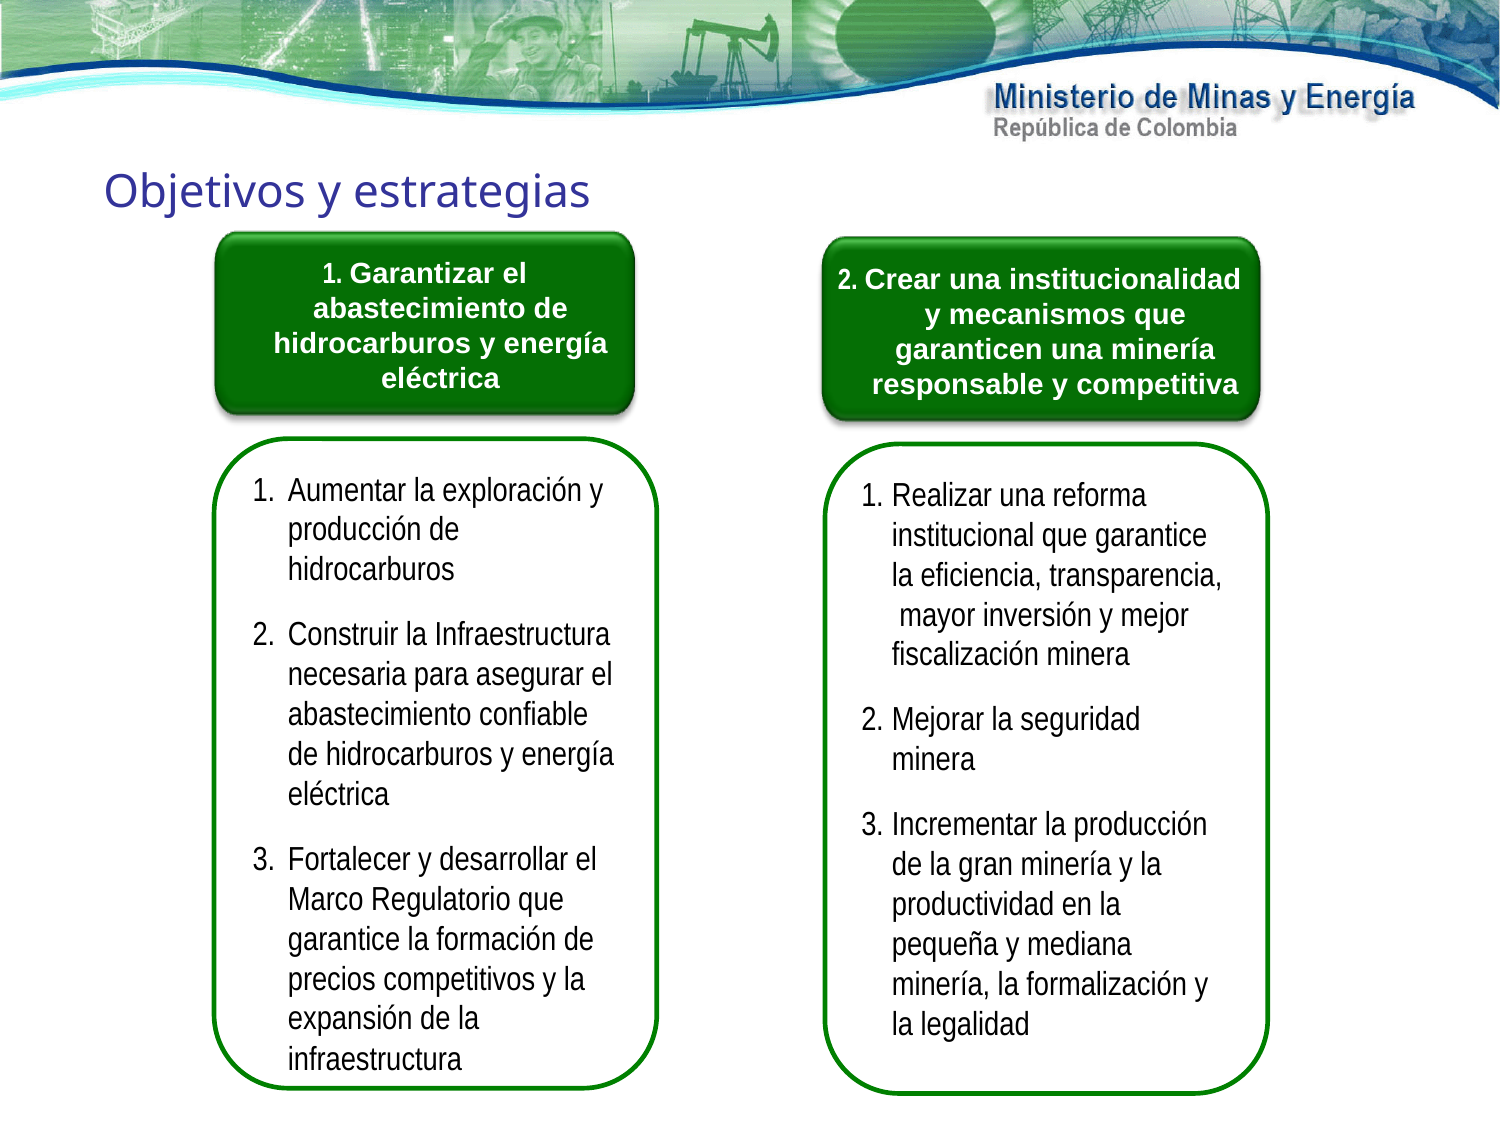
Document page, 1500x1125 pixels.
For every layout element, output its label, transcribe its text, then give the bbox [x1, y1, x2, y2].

text_box Aumentar la exploración y producción de hidrocarburos Construir la Infraestructura necesaria para asegurar el abastecimiento confiable de hidrocarburos y energía eléctrica Fortalecer y desarrollar el Marco Regulatorio que garantice la formación de precios competitivos y la expansión de la infraestructura [214, 440, 657, 1089]
text_box Objetivos y estrategias [88, 144, 1446, 225]
text_box Realizar una reforma institucional que garantice la eficiencia, transparencia, mayor inversión y mejor fiscalización minera Mejorar la seguridad minera Incrementar la producción de la gran minería y la productividad en la pequeña y mediana minería, la formalización y la legalidad [824, 445, 1268, 1094]
picture [0, 0, 1500, 1125]
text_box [813, 230, 1269, 438]
